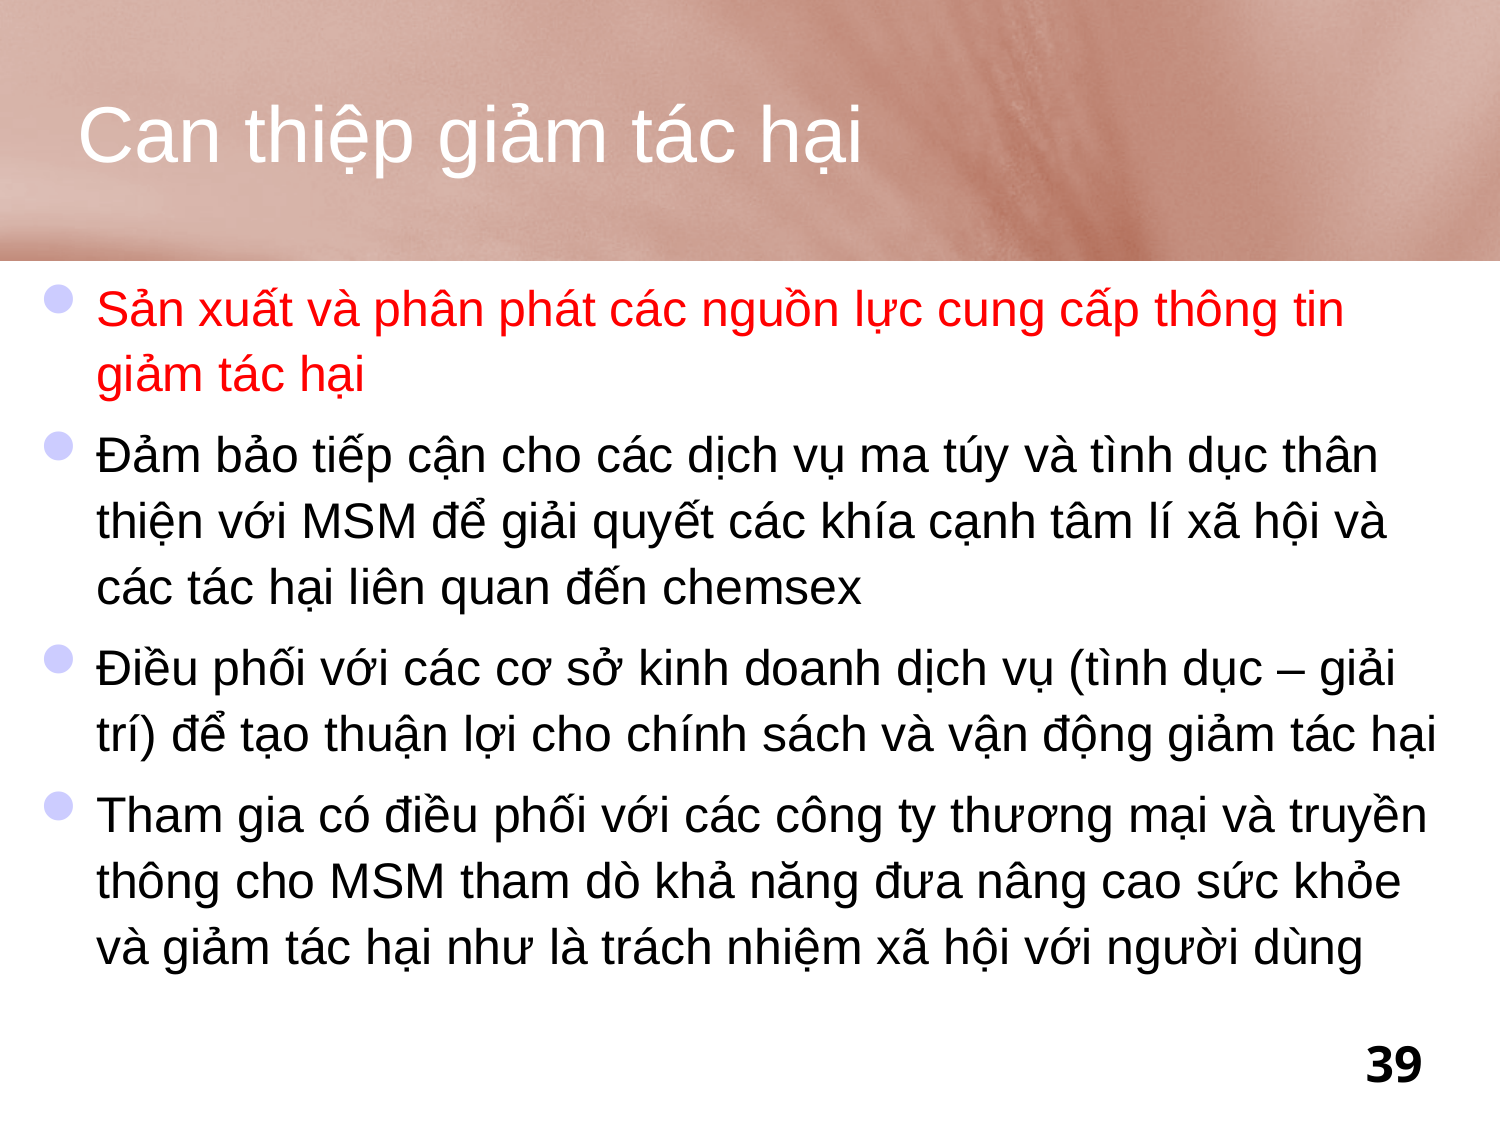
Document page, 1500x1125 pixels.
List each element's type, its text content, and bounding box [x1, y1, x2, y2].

title Can thiệp giảm tác hại [62, 37, 1413, 226]
slide_number 39 [1087, 1024, 1438, 1101]
list Sản xuất và phân phát các nguồn lực cung cấp thông tin giảm tác hại Đảm bảo tiếp cận cho các dịch vụ ma túy và tình dục thân thiện với MSM để giải quyết các khía cạnh tâm lí xã hội và các tác hại liên quan đến chemsex Điều phối với các cơ sở kinh doanh dịch vụ (tình dục – giải trí) để tạo thuận lợi cho chính sách và vận động giảm tác hại Tham gia có điều phối với các công ty thương mại và truyền thông cho MSM tham dò khả năng đưa nâng cao sức khỏe và giảm tác hại như là trách nhiệm xã hội với người dùng [24, 262, 1476, 1063]
picture [0, 0, 1500, 261]
